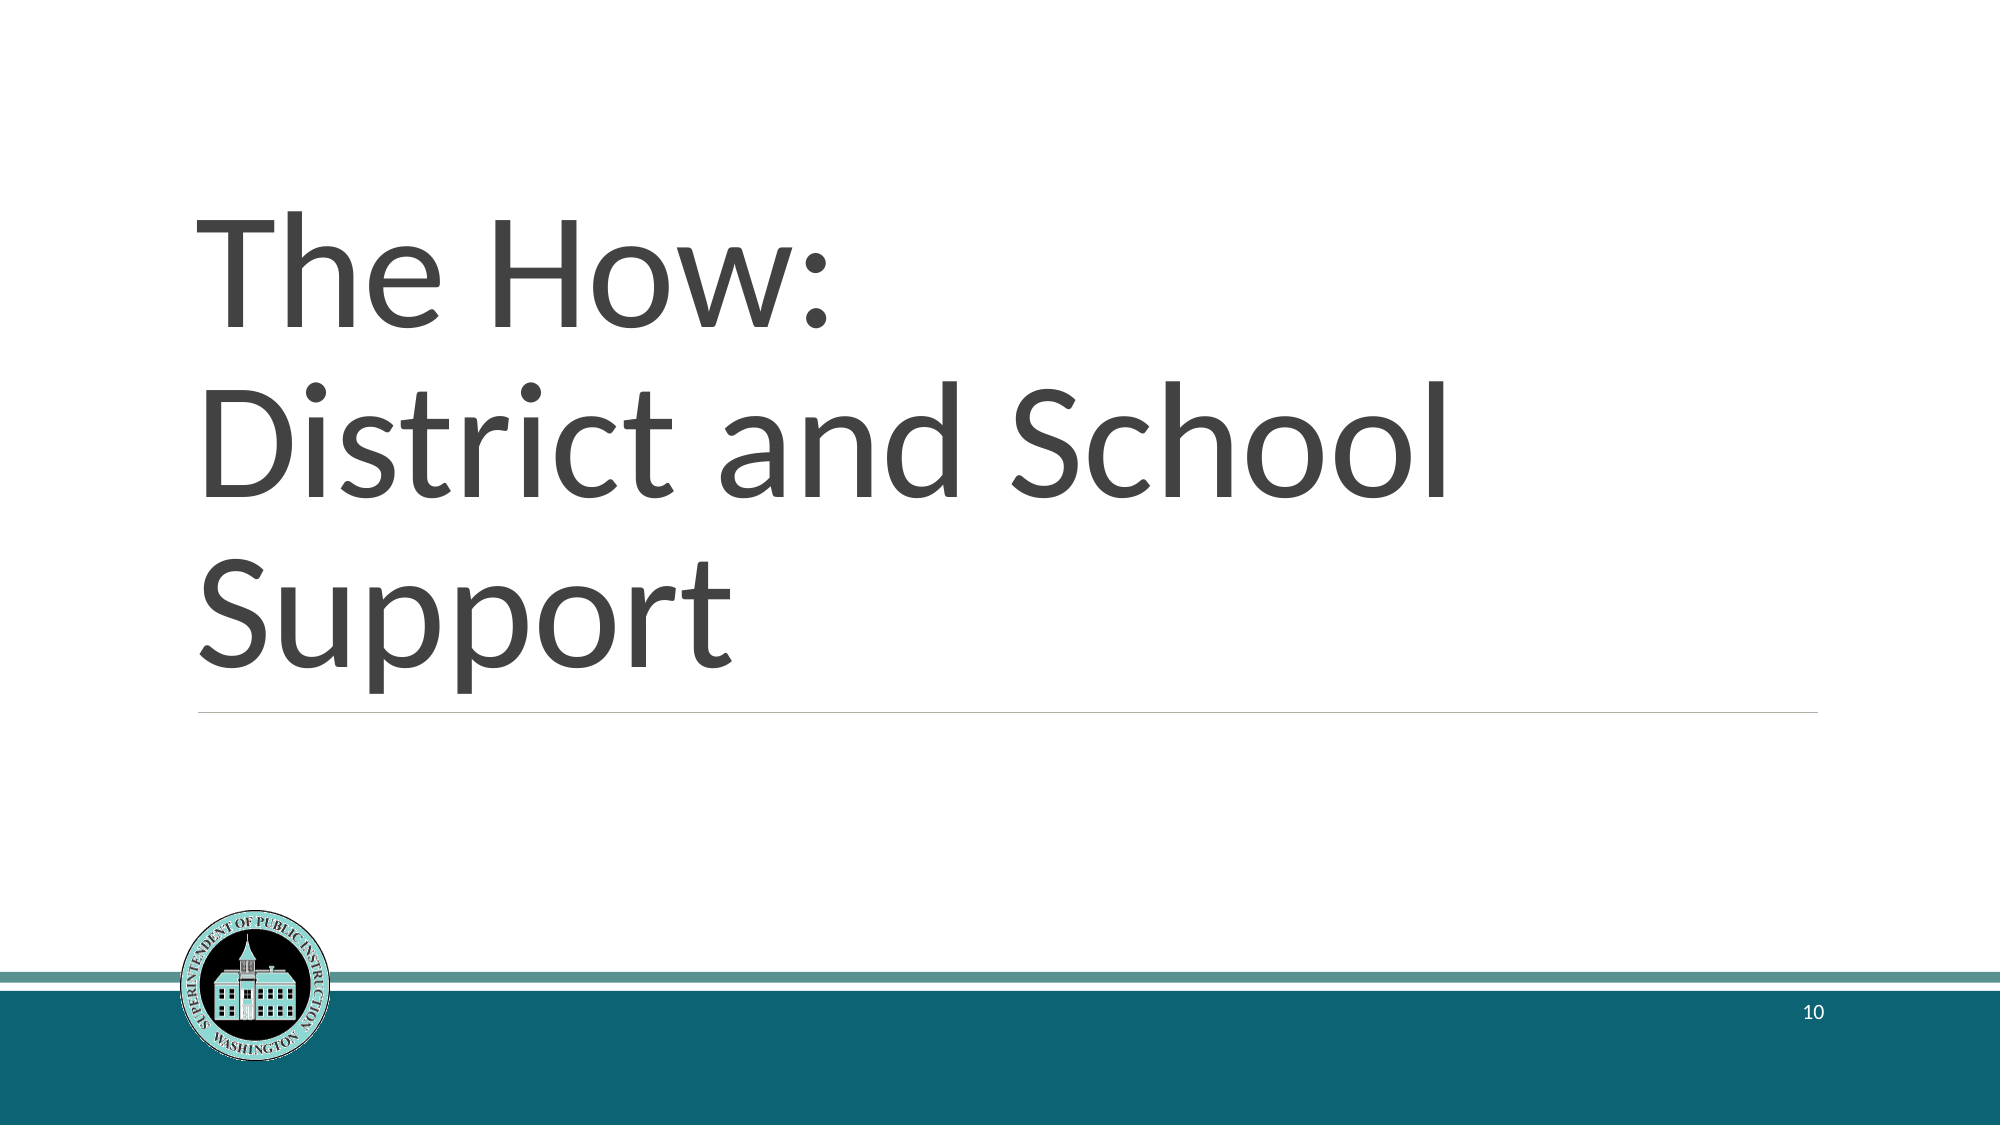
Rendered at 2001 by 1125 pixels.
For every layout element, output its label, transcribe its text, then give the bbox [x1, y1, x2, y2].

slide_number ‹#› [1624, 980, 1840, 1041]
title The How: District and School Support [180, 124, 1830, 710]
picture [180, 910, 330, 1061]
